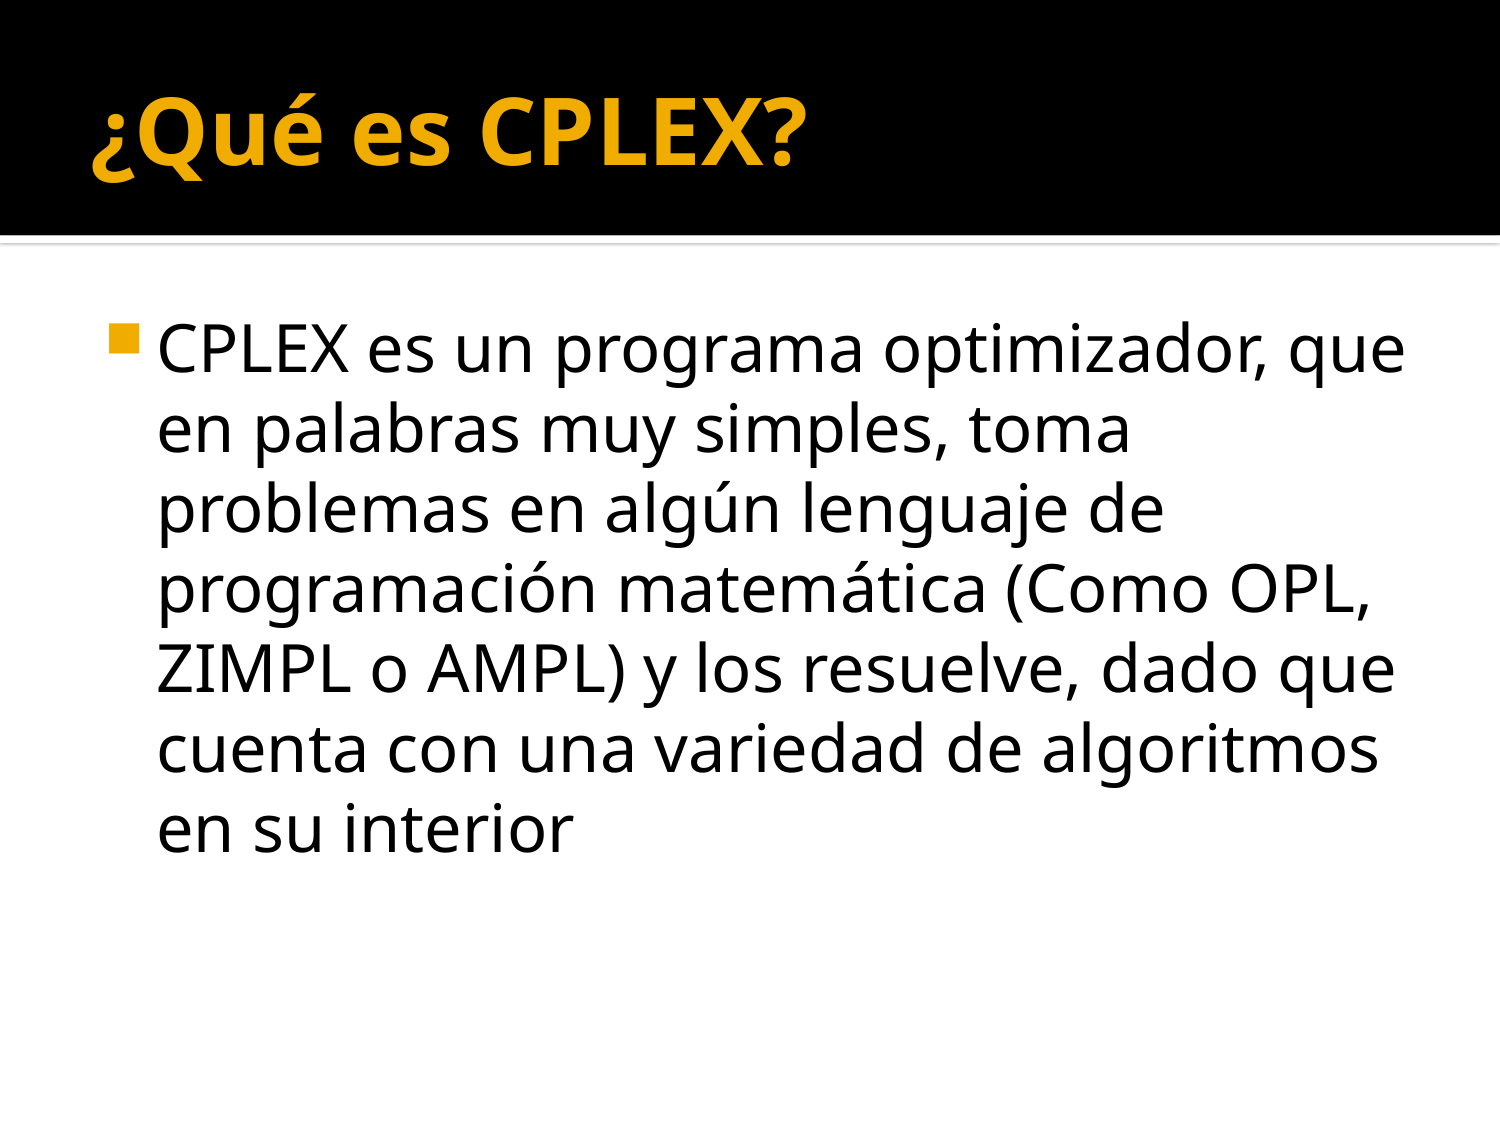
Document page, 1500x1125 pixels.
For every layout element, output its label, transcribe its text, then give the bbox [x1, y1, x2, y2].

list CPLEX es un programa optimizador, que en palabras muy simples, toma problemas en algún lenguaje de programación matemática (Como OPL, ZIMPL o AMPL) y los resuelve, dado que cuenta con una variedad de algoritmos en su interior [75, 291, 1425, 1050]
title ¿Qué es CPLEX? [75, 25, 1425, 231]
